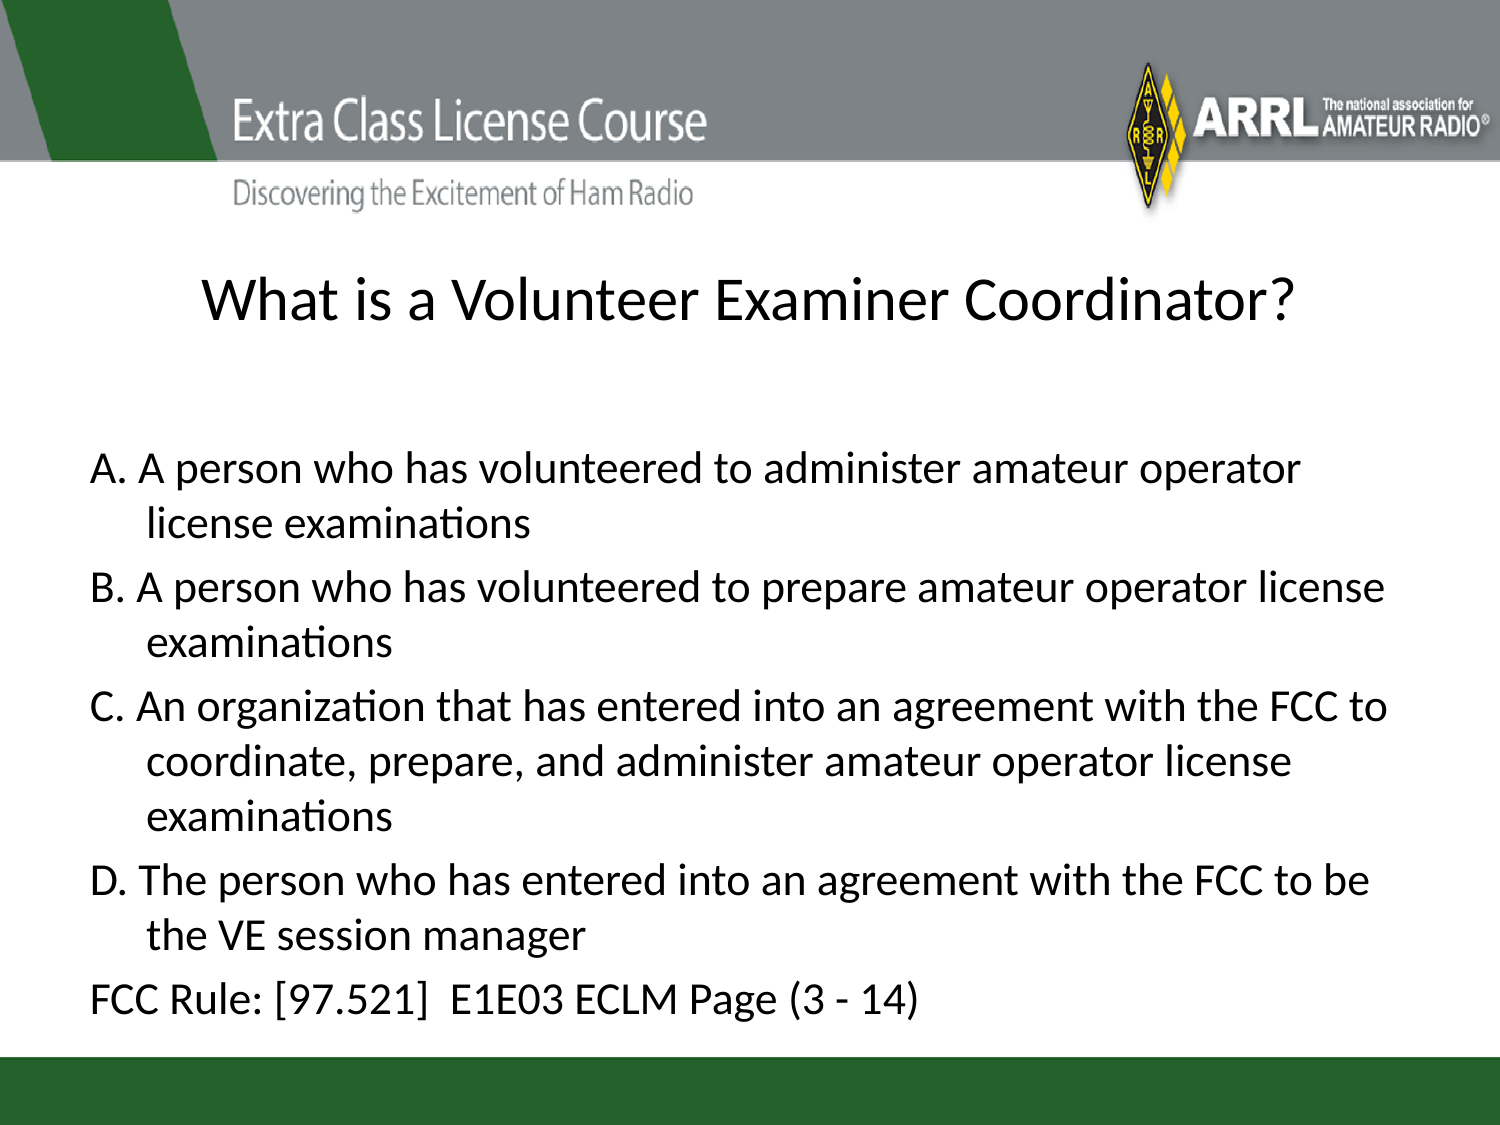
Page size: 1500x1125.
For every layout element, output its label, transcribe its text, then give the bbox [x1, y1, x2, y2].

picture [0, 0, 1500, 1125]
title What is a Volunteer Examiner Coordinator? [75, 250, 1425, 430]
list A. A person who has volunteered to administer amateur operator license examinations B. A person who has volunteered to prepare amateur operator license examinations C. An organization that has entered into an agreement with the FCC to coordinate, prepare, and administer amateur operator license examinations D. The person who has entered into an agreement with the FCC to be the VE session manager FCC Rule: [97.521] E1E03 ECLM Page (3 - 14) [75, 430, 1425, 948]
